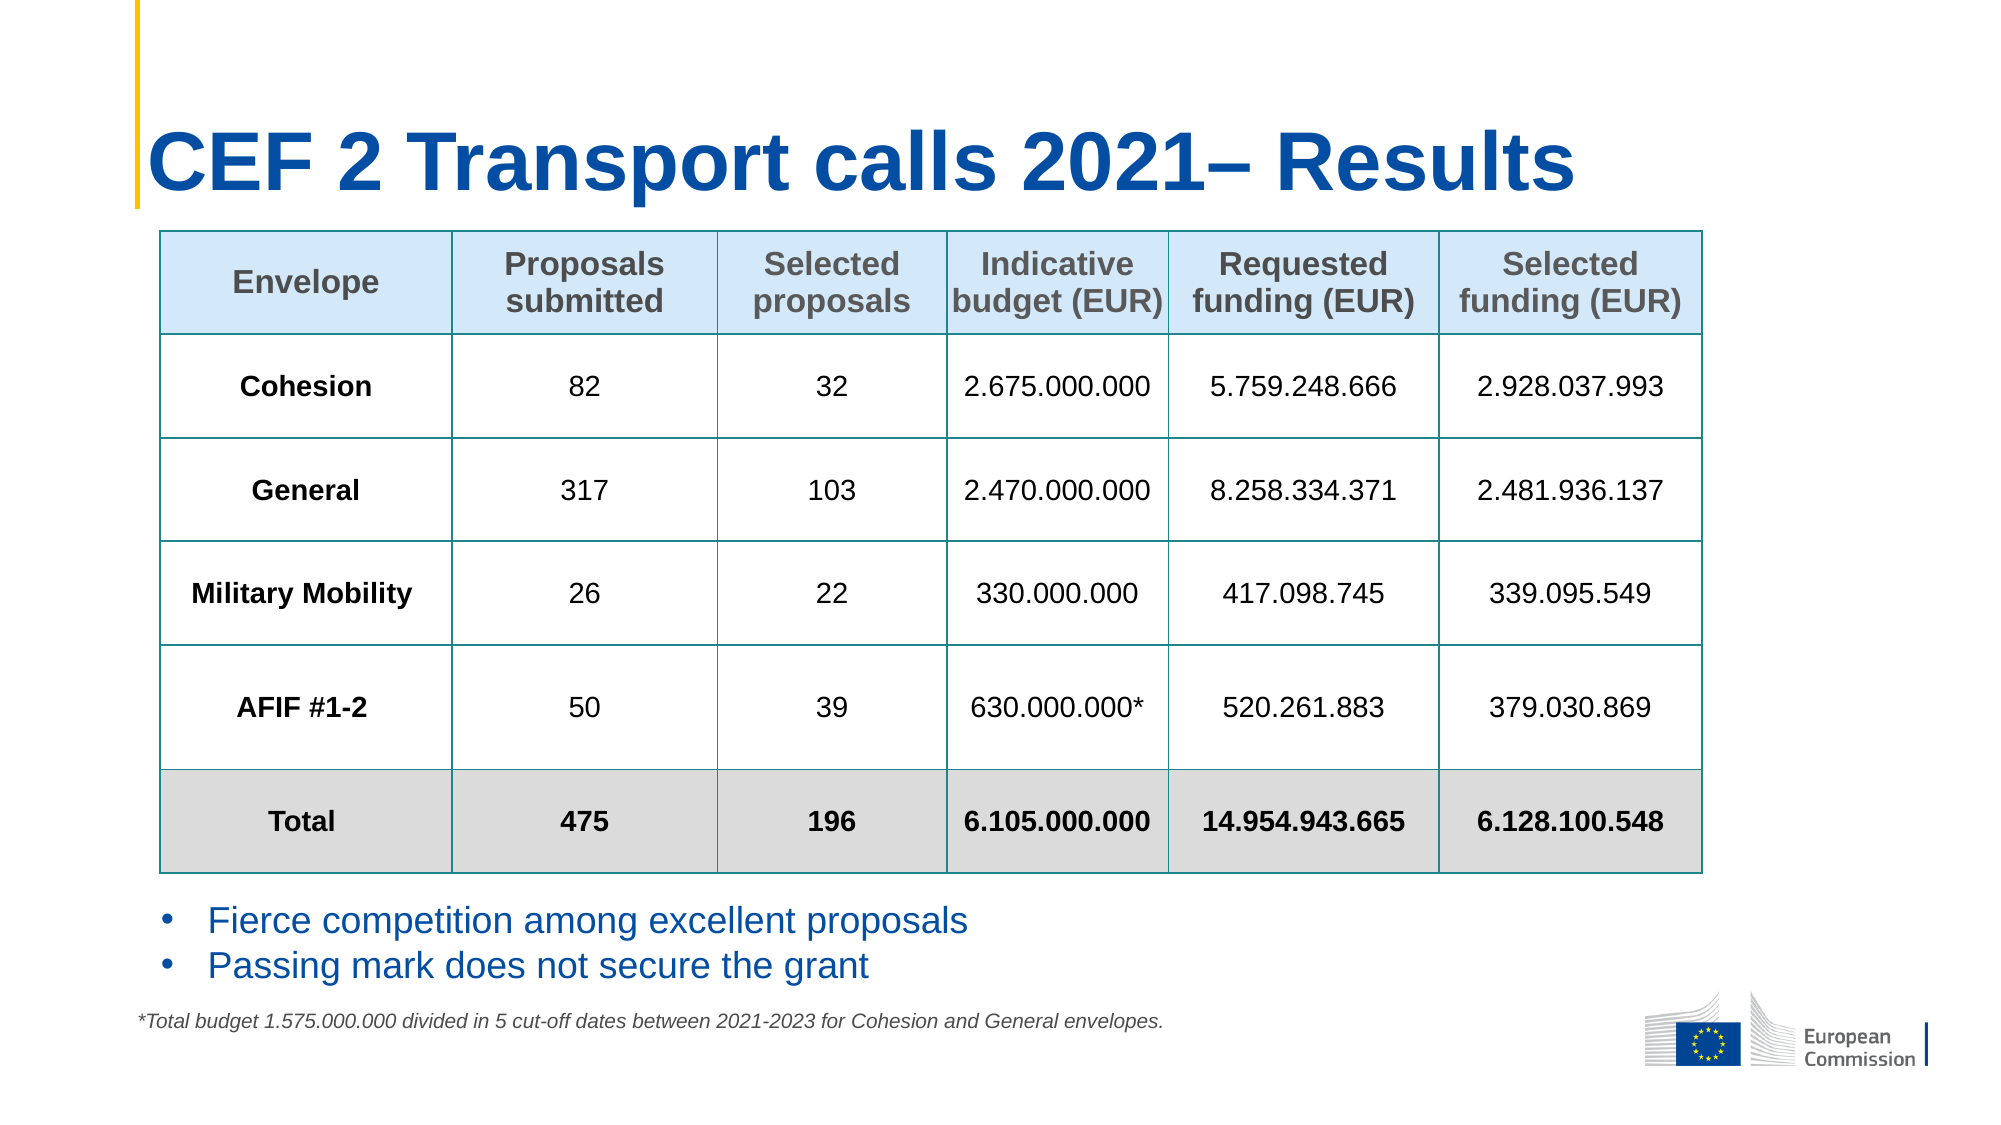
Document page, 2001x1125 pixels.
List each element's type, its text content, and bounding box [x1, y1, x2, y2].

table_cell 8.258.334.371 [1169, 439, 1438, 540]
table_header Selected proposals [718, 232, 946, 333]
table_header Indicative budget (EUR) [948, 232, 1168, 333]
table_header Requested funding (EUR) [1169, 232, 1438, 333]
table_cell 22 [718, 542, 946, 644]
table_cell AFIF #1-2 [161, 646, 451, 769]
table_cell General [161, 439, 451, 540]
table_cell 2.481.936.137 [1440, 439, 1701, 540]
table_cell 630.000.000* [948, 646, 1168, 769]
table_cell 32 [718, 335, 946, 437]
table_cell 196 [718, 770, 946, 872]
table_header Selected funding (EUR) [1440, 232, 1701, 333]
table_cell Military Mobility [161, 542, 451, 644]
table_cell 6.105.000.000 [948, 770, 1168, 872]
table_header Envelope [161, 232, 451, 333]
text_box *Total budget 1.575.000.000 divided in 5 cut-off dates between 2021-2023 for Cohesion and General envelopes. [122, 1000, 1649, 1040]
table_cell 50 [453, 646, 717, 769]
table_cell 82 [453, 335, 717, 437]
table_cell 339.095.549 [1440, 542, 1701, 644]
table_cell Cohesion [161, 335, 451, 437]
table_cell 14.954.943.665 [1169, 770, 1438, 872]
table_header Proposals submitted [453, 232, 717, 333]
table_cell 317 [453, 439, 717, 540]
table_cell Total [161, 770, 451, 872]
table_cell 103 [718, 439, 946, 540]
table_cell 475 [453, 770, 717, 872]
table_cell 379.030.869 [1440, 646, 1701, 769]
table_cell 26 [453, 542, 717, 644]
picture [1645, 991, 1928, 1066]
table_cell 330.000.000 [948, 542, 1168, 644]
text_box Fierce competition among excellent proposals Passing mark does not secure the grant [146, 888, 1361, 994]
table_cell 2.675.000.000 [948, 335, 1168, 437]
table_cell 417.098.745 [1169, 542, 1438, 644]
table_cell 39 [718, 646, 946, 769]
table_cell 2.470.000.000 [948, 439, 1168, 540]
table_cell 2.928.037.993 [1440, 335, 1701, 437]
title CEF 2 Transport calls 2021– Results [132, 80, 1858, 209]
table_cell 6.128.100.548 [1440, 770, 1701, 872]
table_cell 5.759.248.666 [1169, 335, 1438, 437]
table_cell 520.261.883 [1169, 646, 1438, 769]
